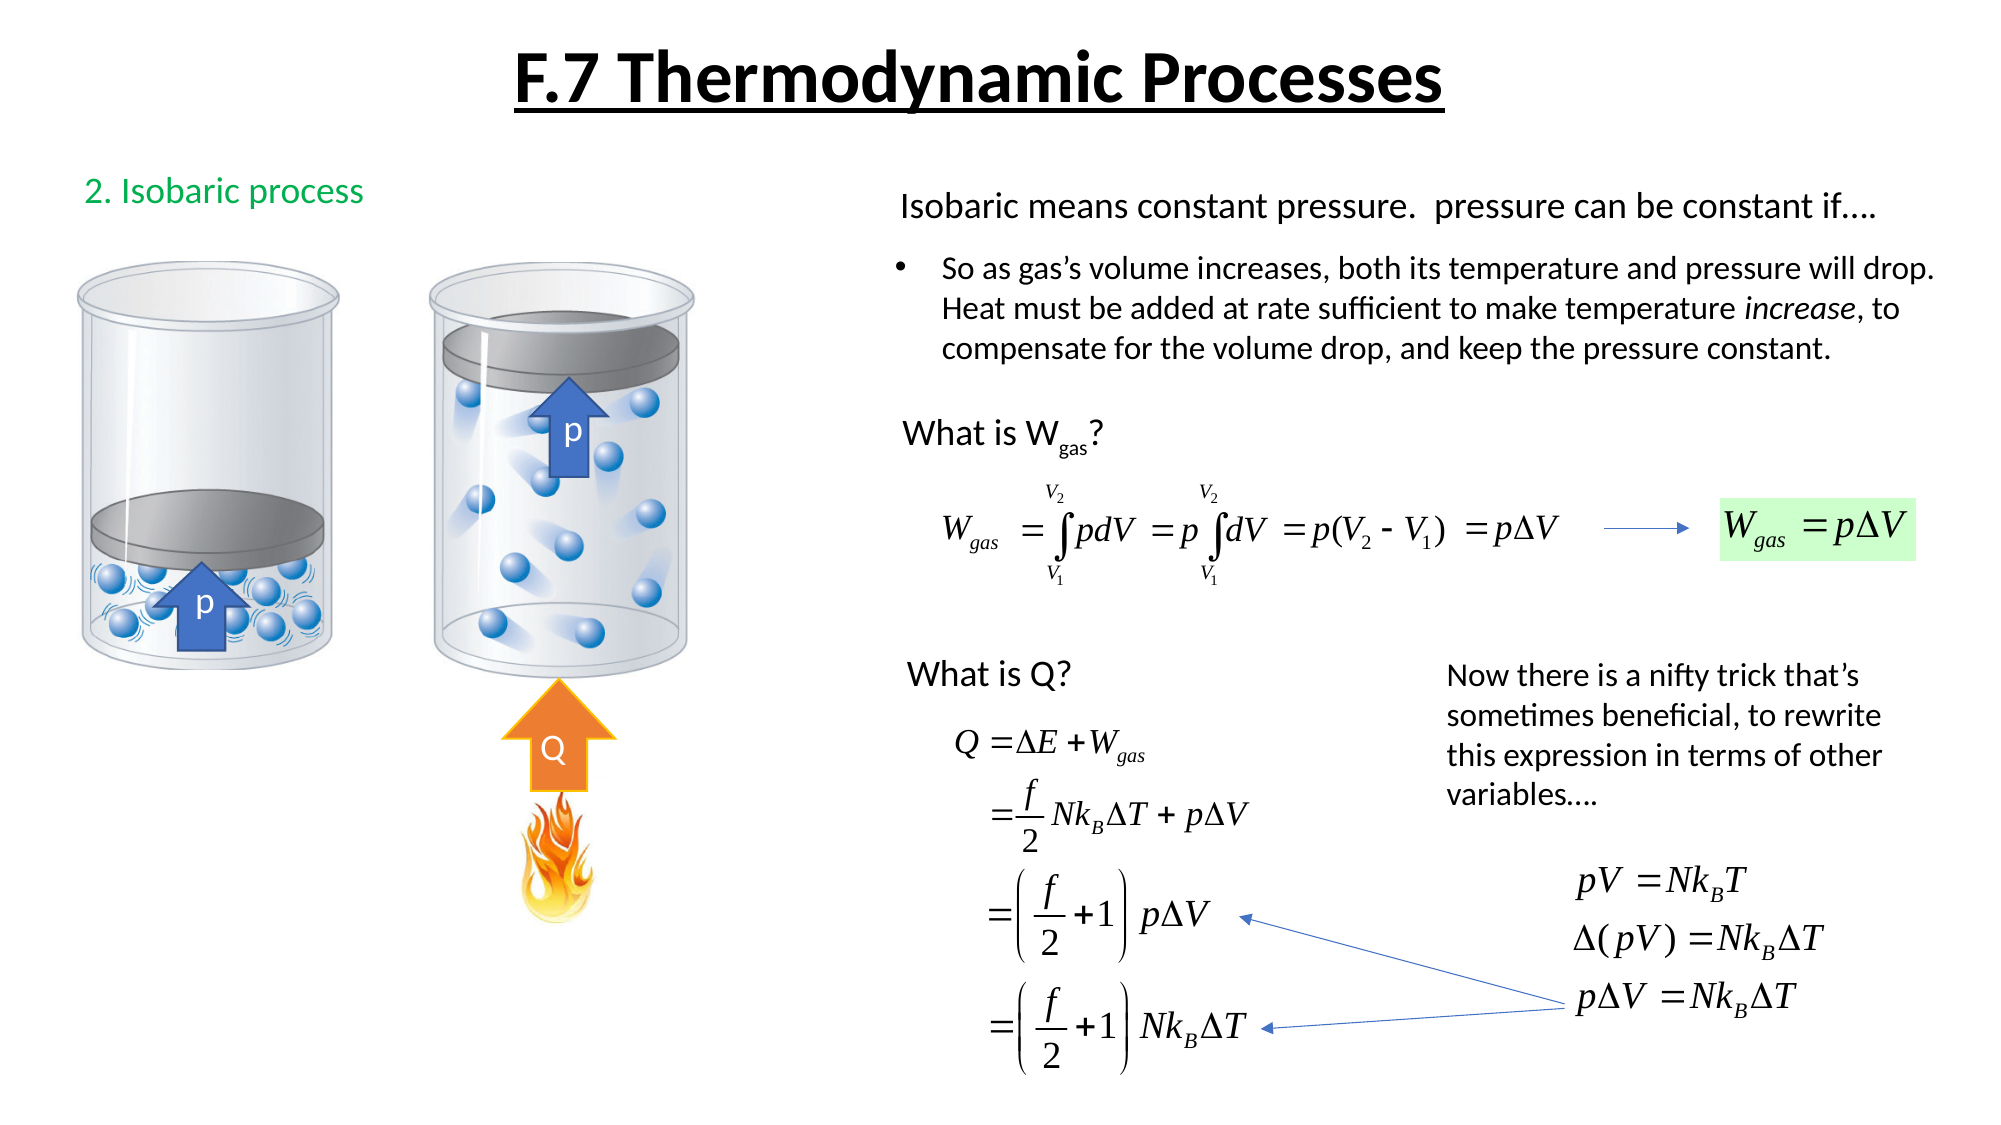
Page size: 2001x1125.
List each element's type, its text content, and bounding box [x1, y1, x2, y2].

text_box Isobaric means constant pressure. pressure can be constant if…. [885, 173, 1894, 233]
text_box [67, 256, 356, 675]
text_box So as gas’s volume increases, both its temperature and pressure will drop. Heat must be added at rate sufficient to make temperature increase, to compensate for the volume drop, and keep the pressure constant. [880, 238, 1981, 374]
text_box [1275, 505, 1453, 559]
text_box What is Wgas? [887, 400, 1121, 467]
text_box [1143, 476, 1277, 592]
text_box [980, 974, 1256, 1084]
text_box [1719, 498, 1917, 561]
text_box Now there is a nifty trick that’s sometimes beneficial, to rewrite this expression in terms of other variables…. [1431, 645, 1917, 820]
text_box [500, 682, 618, 776]
picture [505, 776, 610, 934]
text_box 2. Isobaric process [69, 158, 380, 218]
text_box F.7 Thermodynamic Processes [499, 30, 1566, 129]
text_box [983, 770, 1258, 861]
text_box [949, 718, 1152, 775]
text_box What is Q? [892, 641, 1088, 702]
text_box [1457, 506, 1567, 554]
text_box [1260, 1008, 1565, 1029]
text_box Q [525, 715, 581, 776]
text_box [409, 256, 701, 682]
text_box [1566, 854, 1835, 1027]
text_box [979, 862, 1219, 971]
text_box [938, 504, 1008, 561]
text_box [1239, 916, 1565, 1004]
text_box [1013, 476, 1143, 592]
